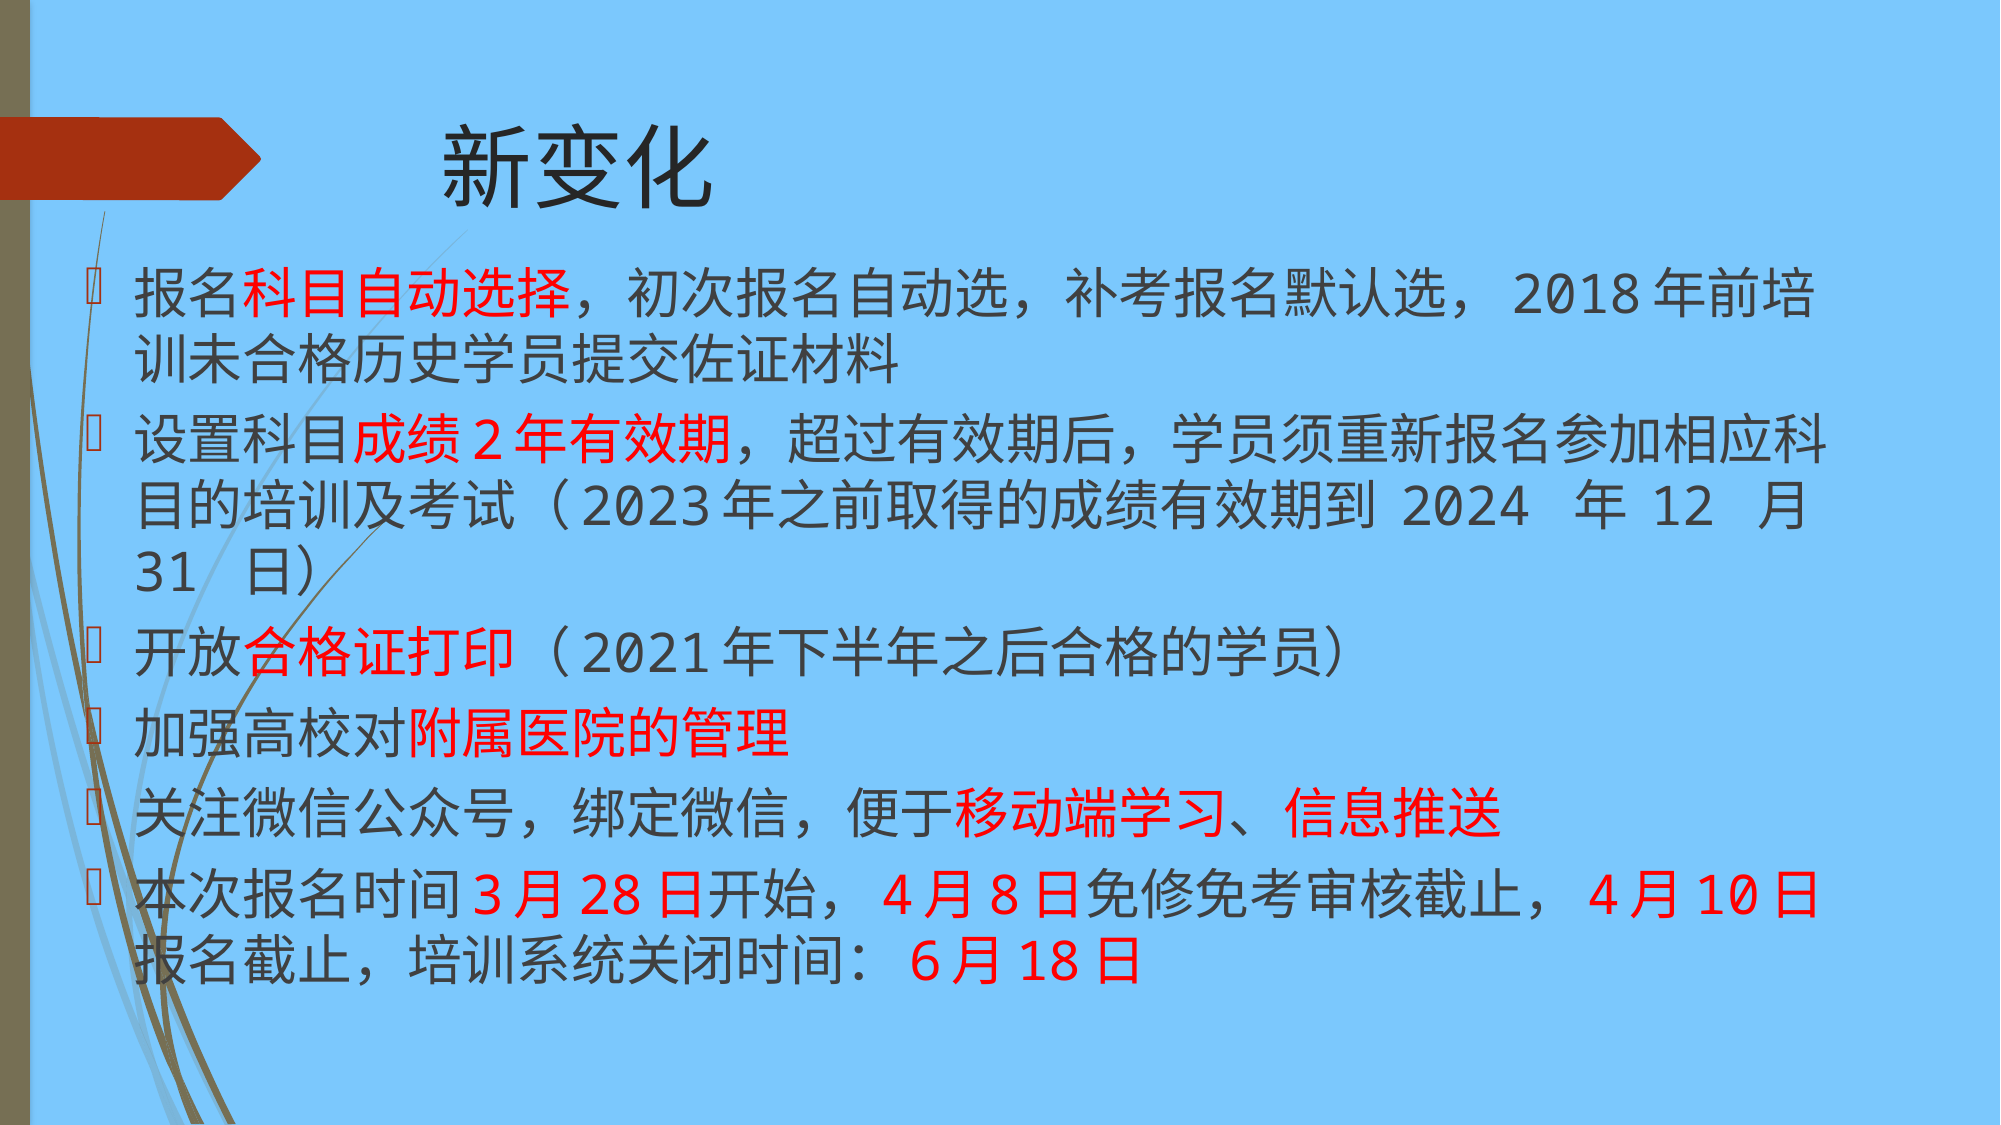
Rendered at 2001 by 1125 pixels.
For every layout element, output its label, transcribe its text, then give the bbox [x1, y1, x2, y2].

title 新变化 [425, 102, 1888, 313]
list 报名科目自动选择，初次报名自动选，补考报名默认选，2018年前培训未合格历史学员提交佐证材料 设置科目成绩2年有效期，超过有效期后，学员须重新报名参加相应科目的培训及考试（2023年之前取得的成绩有效期到 2024 年 12 月 31 日） 开放合格证打印（2021年下半年之后合格的学员） 加强高校对附属医院的管理 关注微信公众号，绑定微信，便于移动端学习、信息推送 本次报名时间3月28日开始，4月8日免修免考审核截止，4月10日报名截止，培训系统关闭时间：6月18日 [69, 251, 1844, 1017]
